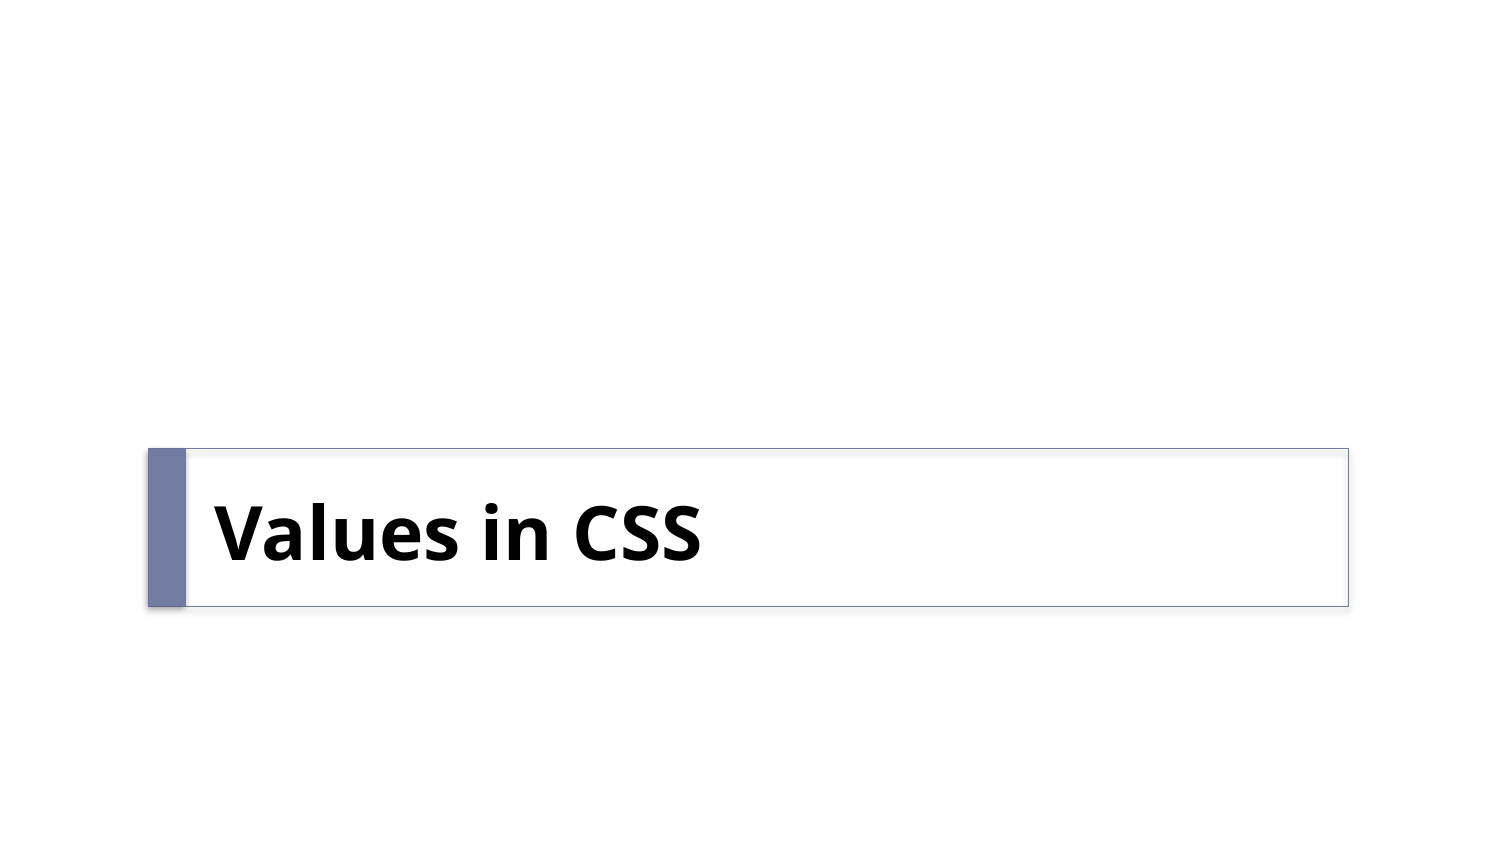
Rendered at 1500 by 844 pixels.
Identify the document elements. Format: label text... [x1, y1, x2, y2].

title Values in CSS [200, 478, 1325, 600]
